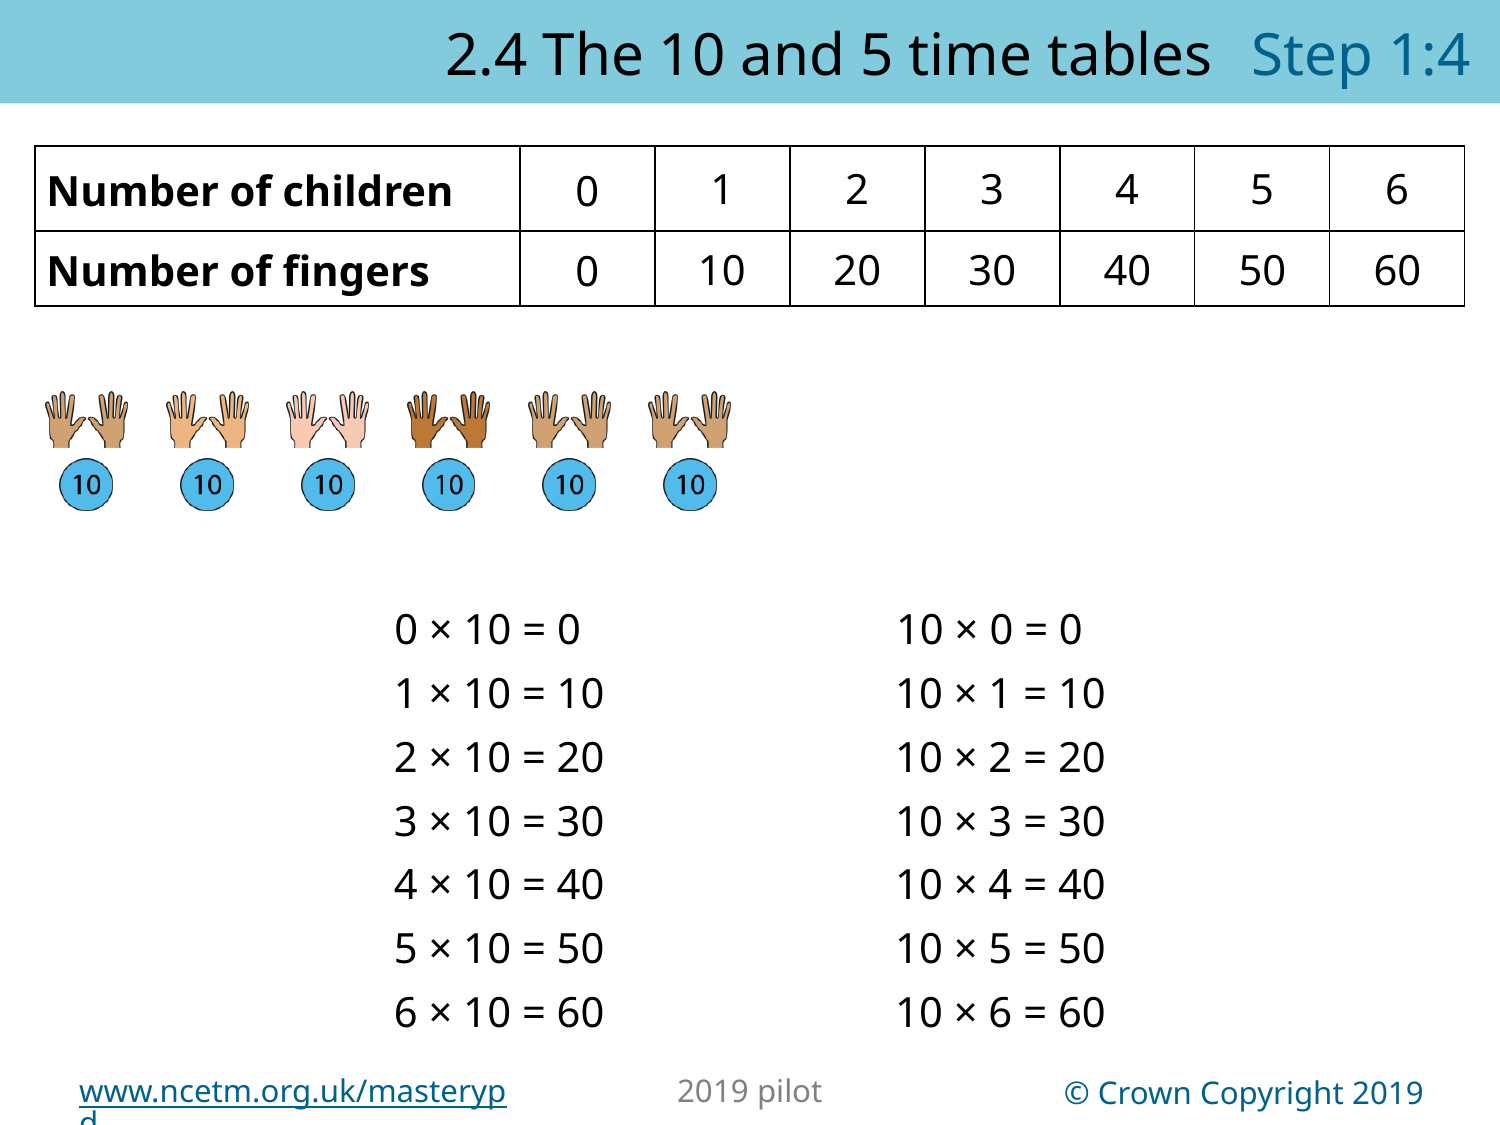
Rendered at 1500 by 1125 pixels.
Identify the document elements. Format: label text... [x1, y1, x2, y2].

table_cell 0 [521, 232, 654, 305]
text_box 10 × 1 = 10 [880, 659, 1122, 723]
text_box 10 × 4 = 40 [880, 850, 1122, 914]
table_cell Number of fingers [36, 232, 519, 305]
list 2.4 The 10 and 5 time tables Step 1:4 [0, 0, 1500, 104]
text_box 6 [1370, 155, 1424, 221]
text_box 60 [1358, 235, 1437, 301]
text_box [286, 391, 370, 511]
text_box 2 [830, 155, 885, 221]
table_header [1330, 147, 1464, 230]
table_header [791, 147, 924, 230]
text_box 5 [1235, 155, 1289, 221]
text_box 6 × 10 = 60 [378, 977, 620, 1043]
text_box 10 × 5 = 50 [880, 914, 1122, 977]
text_box 3 [965, 155, 1020, 221]
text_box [165, 391, 249, 511]
text_box 3 × 10 = 30 [378, 786, 620, 850]
text_box 0 × 10 = 0 [379, 595, 597, 661]
text_box 10 [682, 235, 761, 301]
table_header [926, 147, 1059, 230]
text_box 1 [695, 155, 750, 221]
table_header Number of children [36, 147, 519, 230]
table_cell [656, 232, 789, 305]
text_box 40 [1088, 235, 1167, 301]
text_box 30 [953, 235, 1032, 301]
table_header [656, 147, 789, 230]
text_box 5 × 10 = 50 [378, 914, 620, 977]
text_box 10 × 3 = 30 [880, 786, 1122, 850]
text_box 10 × 0 = 0 [880, 595, 1099, 661]
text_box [527, 391, 611, 511]
text_box 50 [1223, 235, 1302, 301]
table_cell [1330, 232, 1464, 305]
text_box 2 × 10 = 20 [378, 723, 620, 786]
text_box 10 × 2 = 20 [880, 723, 1122, 786]
table_header [1061, 147, 1194, 230]
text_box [407, 391, 490, 511]
table_cell [1195, 232, 1329, 305]
text_box 10 × 6 = 60 [880, 977, 1122, 1043]
text_box 4 [1100, 155, 1155, 221]
table_cell [791, 232, 924, 305]
table_header 0 [521, 147, 654, 230]
table_cell [1061, 232, 1194, 305]
table_header [1195, 147, 1329, 230]
text_box 4 × 10 = 40 [378, 850, 620, 914]
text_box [45, 391, 128, 511]
table_cell [926, 232, 1059, 305]
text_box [648, 391, 732, 511]
text_box 1 × 10 = 10 [378, 659, 620, 723]
text_box 20 [818, 235, 897, 301]
